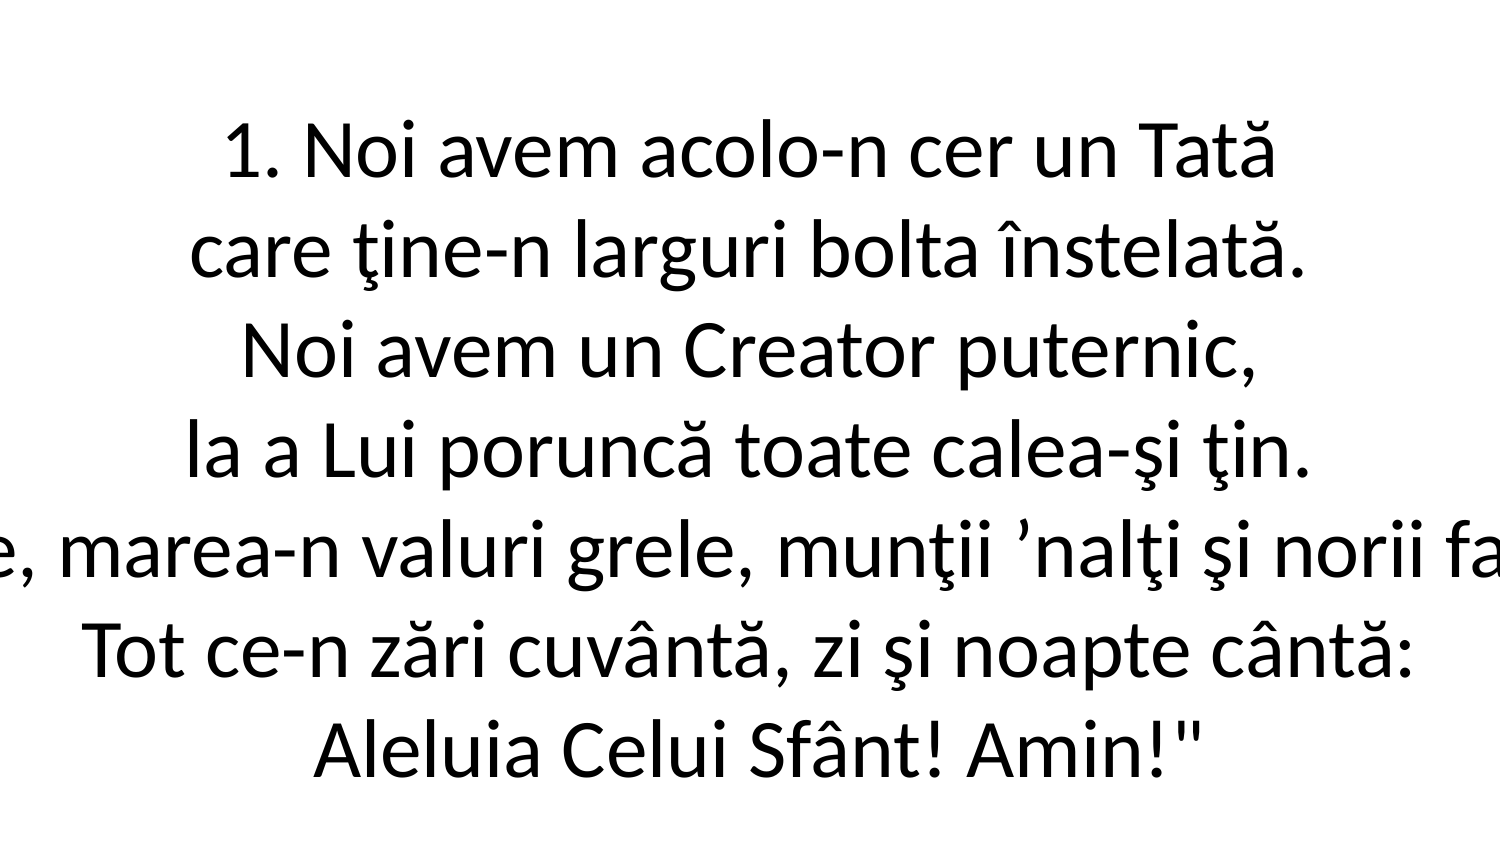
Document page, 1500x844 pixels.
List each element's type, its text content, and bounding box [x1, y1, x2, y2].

text_box 1. Noi avem acolo-n cer un Tată care ţine-n larguri bolta înstelată. Noi avem un Creator puternic, la a Lui poruncă toate calea-şi ţin. Soare, lună, stele, marea-n valuri grele, munţii ʼnalţi şi norii falnici Îi dau slavă. Tot ce-n zări cuvântă, zi şi noapte cântă: Aleluia Celui Sfânt! Amin!" [0, 42, 1500, 802]
